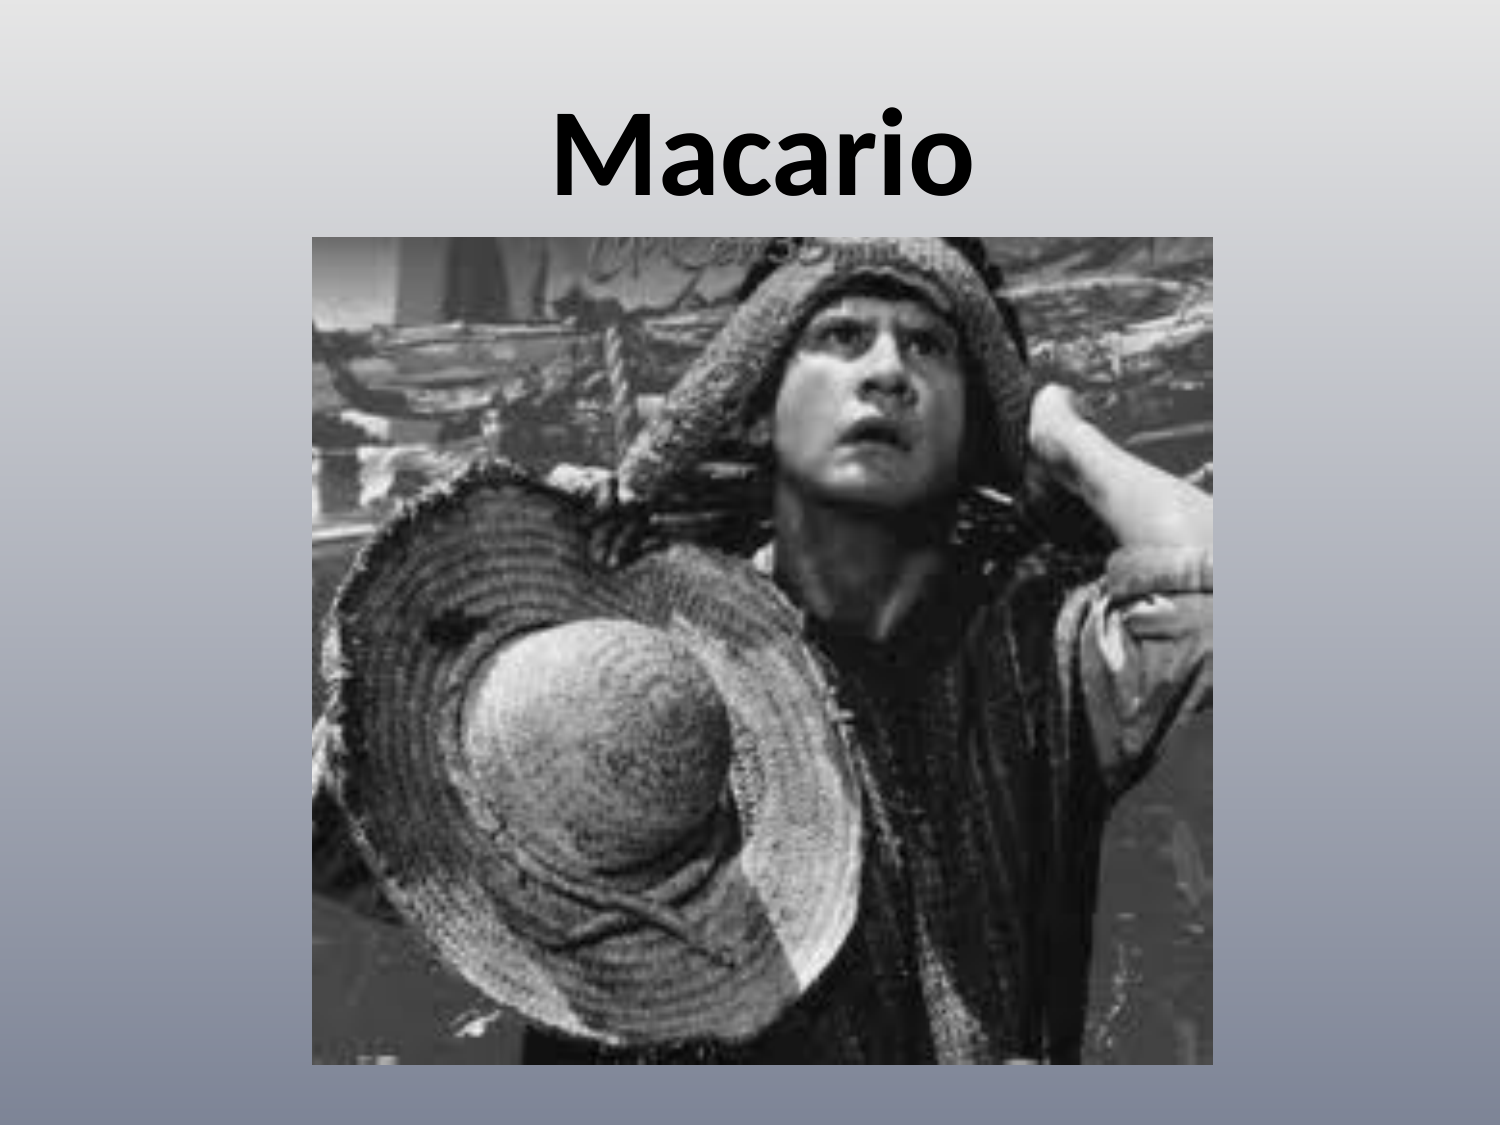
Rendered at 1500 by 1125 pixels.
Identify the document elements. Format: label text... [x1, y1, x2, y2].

title Macario [125, 24, 1400, 267]
picture [312, 237, 1213, 1065]
